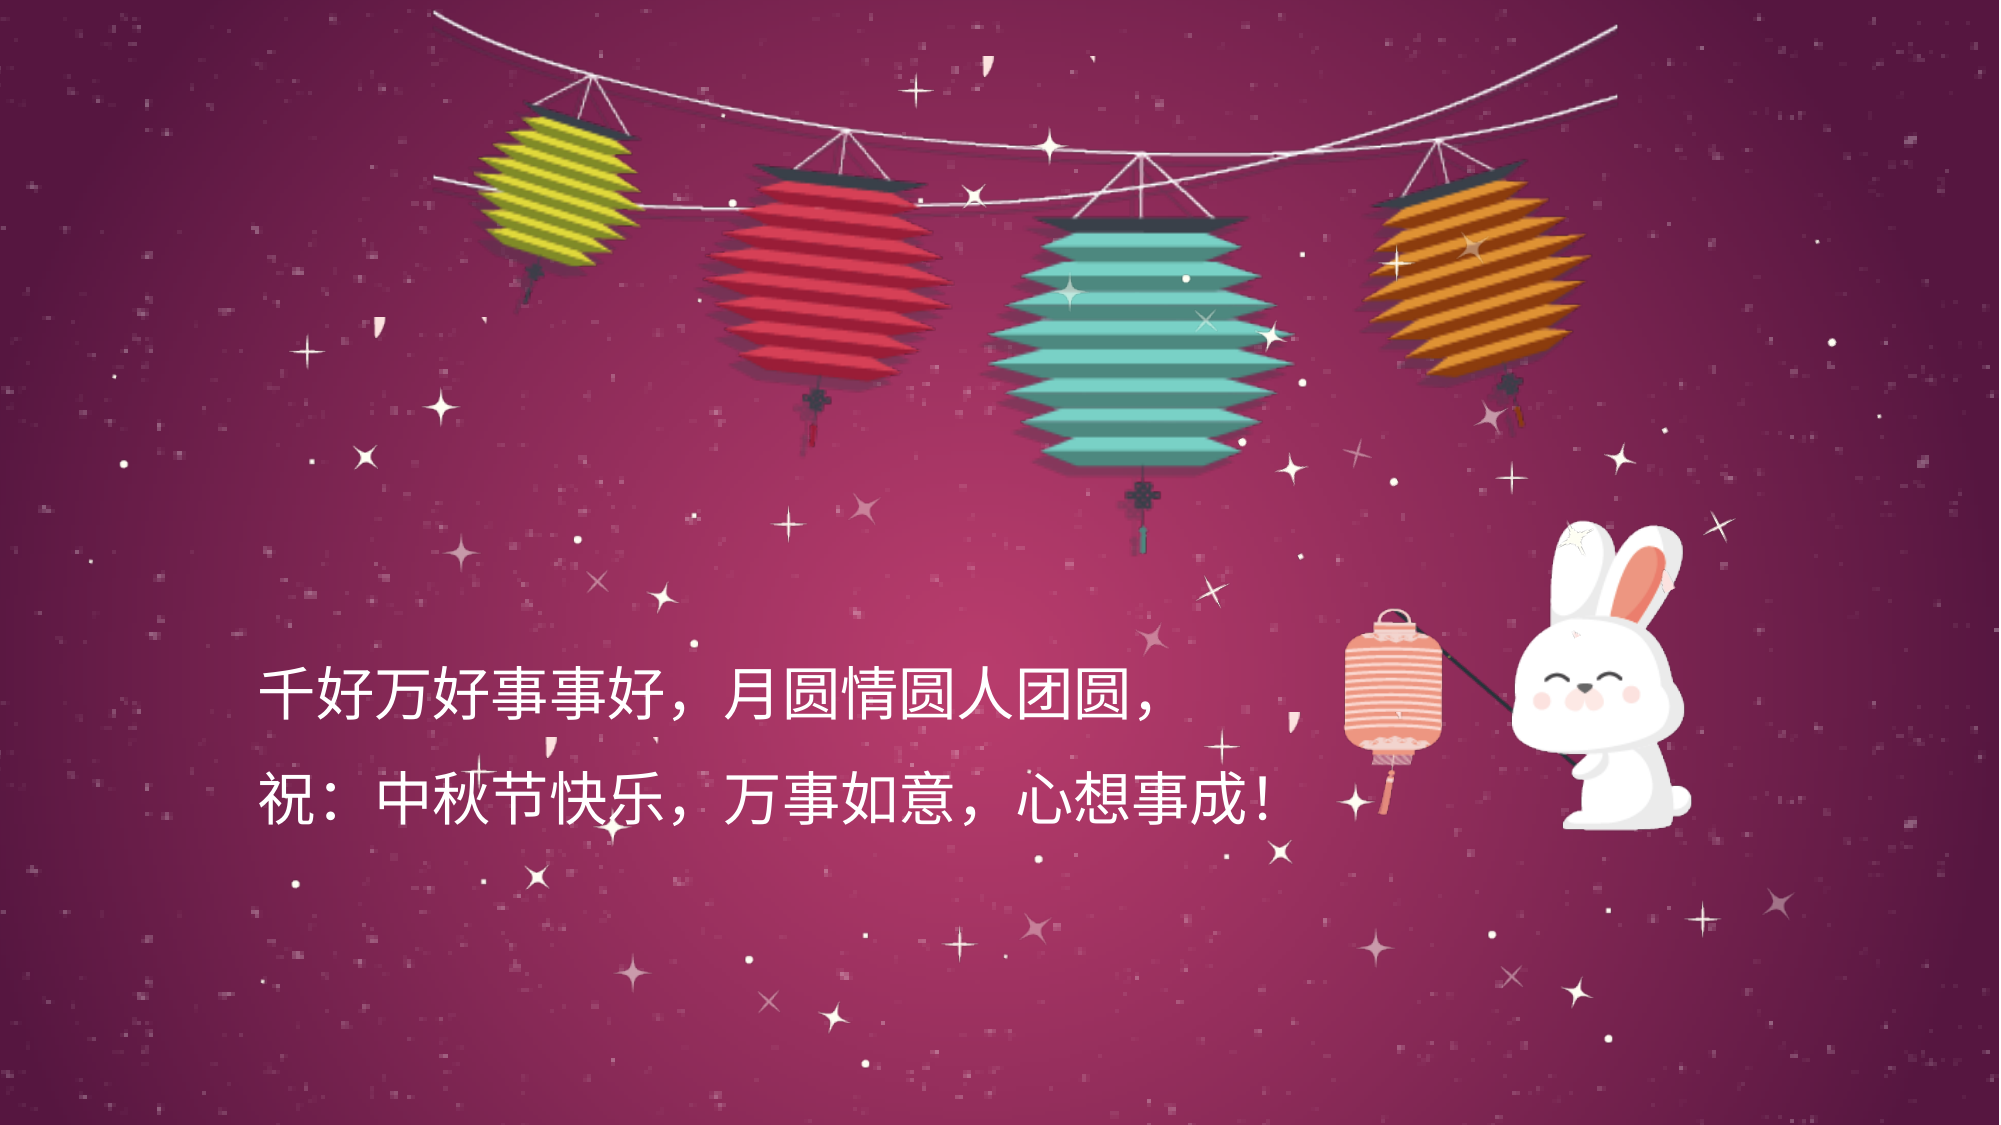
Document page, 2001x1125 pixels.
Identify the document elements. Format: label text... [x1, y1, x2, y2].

text_box 千好万好事事好，月圆情圆人团圆， 祝：中秋节快乐，万事如意，心想事成！ [243, 662, 1318, 737]
picture [0, 0, 2000, 1125]
